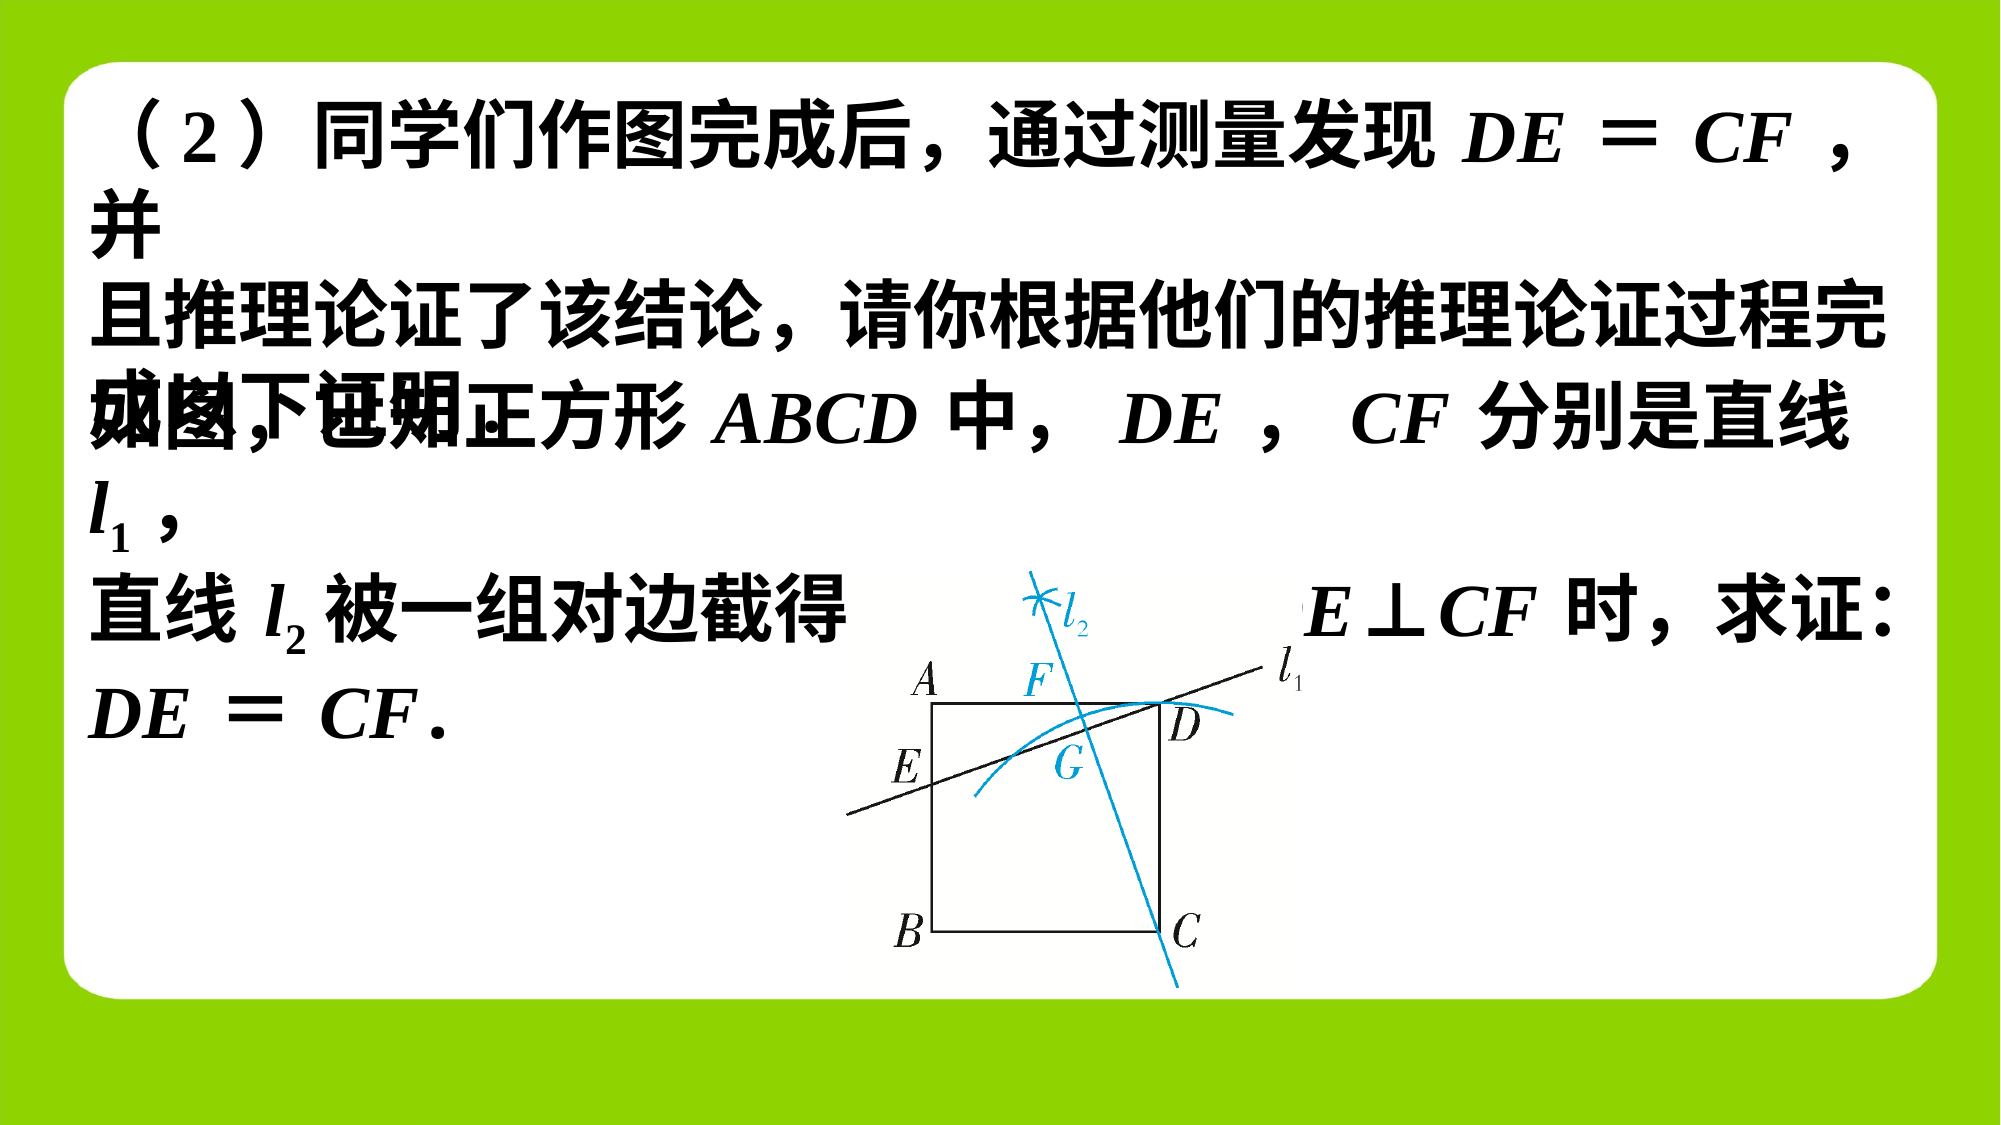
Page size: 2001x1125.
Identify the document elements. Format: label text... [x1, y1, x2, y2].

picture [0, 0, 2001, 1125]
text_box 如图，已知正方形ABCD中，DE，CF分别是直线l1， 直线l2被一组对边截得的线段，当DE⊥CF时，求证： DE＝CF. [88, 368, 1974, 669]
text_box （2）同学们作图完成后，通过测量发现DE＝CF，并 且推理论证了该结论，请你根据他们的推理论证过程完 成以下证明. [88, 87, 1912, 368]
